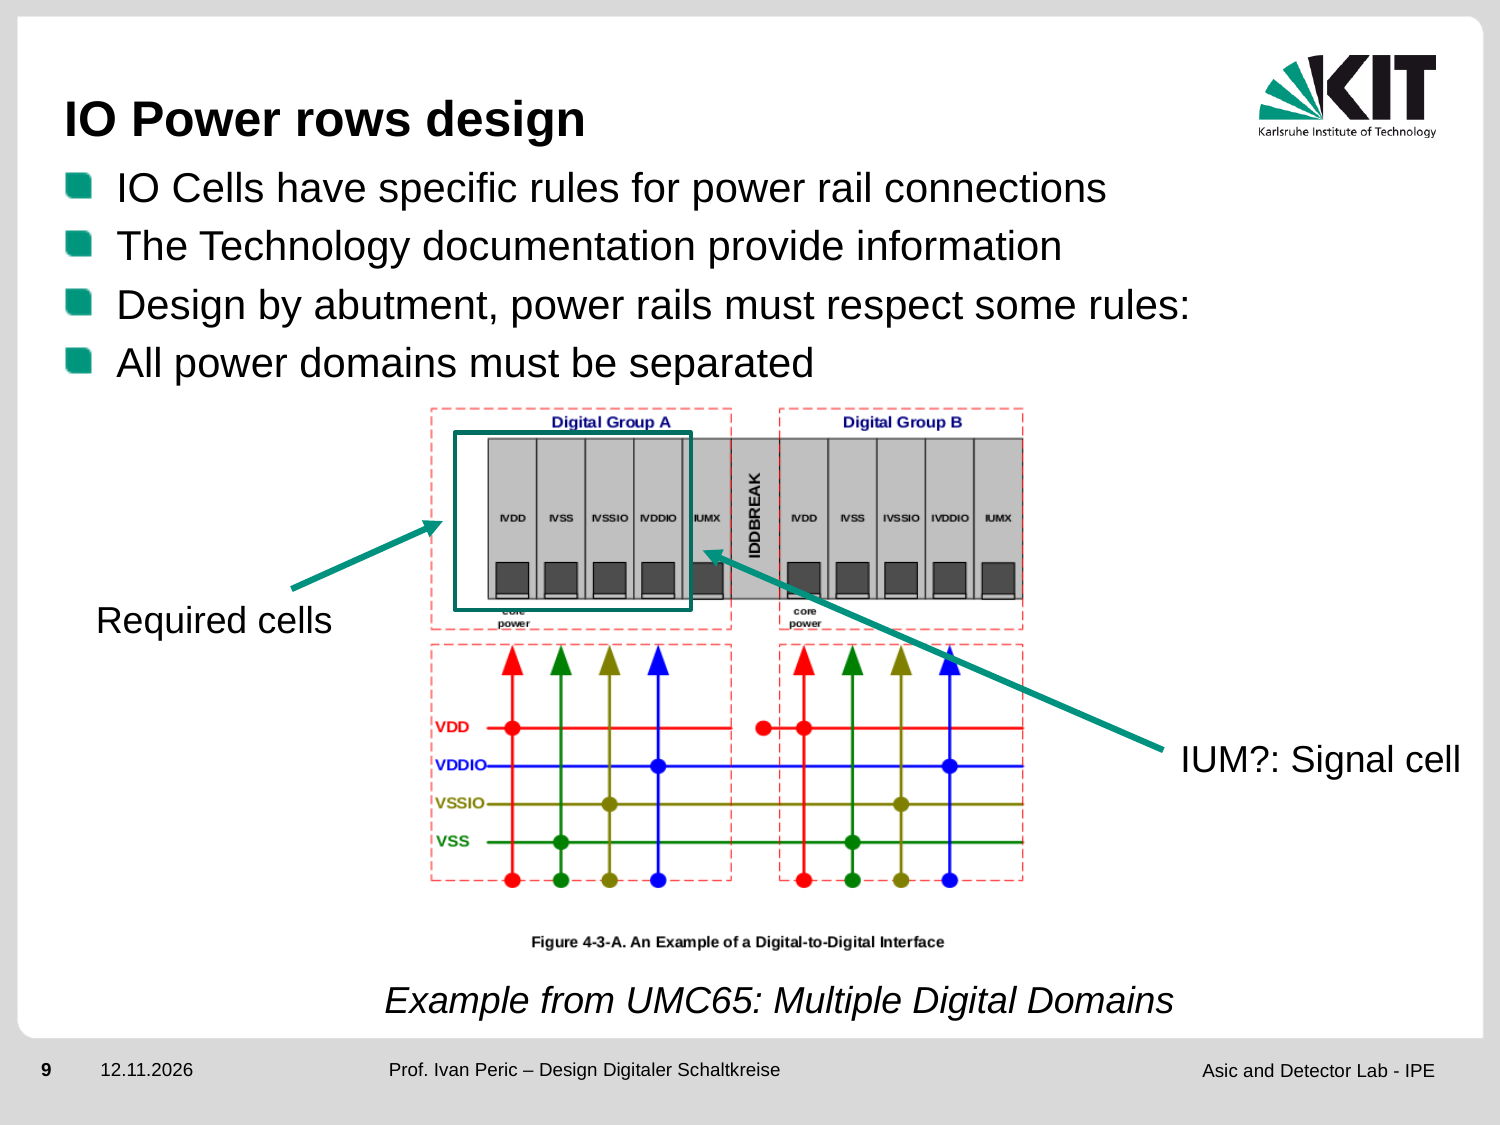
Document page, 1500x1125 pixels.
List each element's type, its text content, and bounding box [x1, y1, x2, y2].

text_box IUM?: Signal cell [1165, 727, 1477, 788]
picture [0, 0, 1500, 1125]
title IO Power rows design [64, 54, 1198, 147]
text_box Example from UMC65: Multiple Digital Domains [369, 968, 1190, 1029]
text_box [702, 550, 1164, 751]
text_box Required cells [81, 589, 348, 649]
list IO Cells have specific rules for power rail connections The Technology documentation provide information Design by abutment, power rails must respect some rules: All power domains must be separated [64, 160, 1436, 374]
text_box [291, 520, 444, 590]
